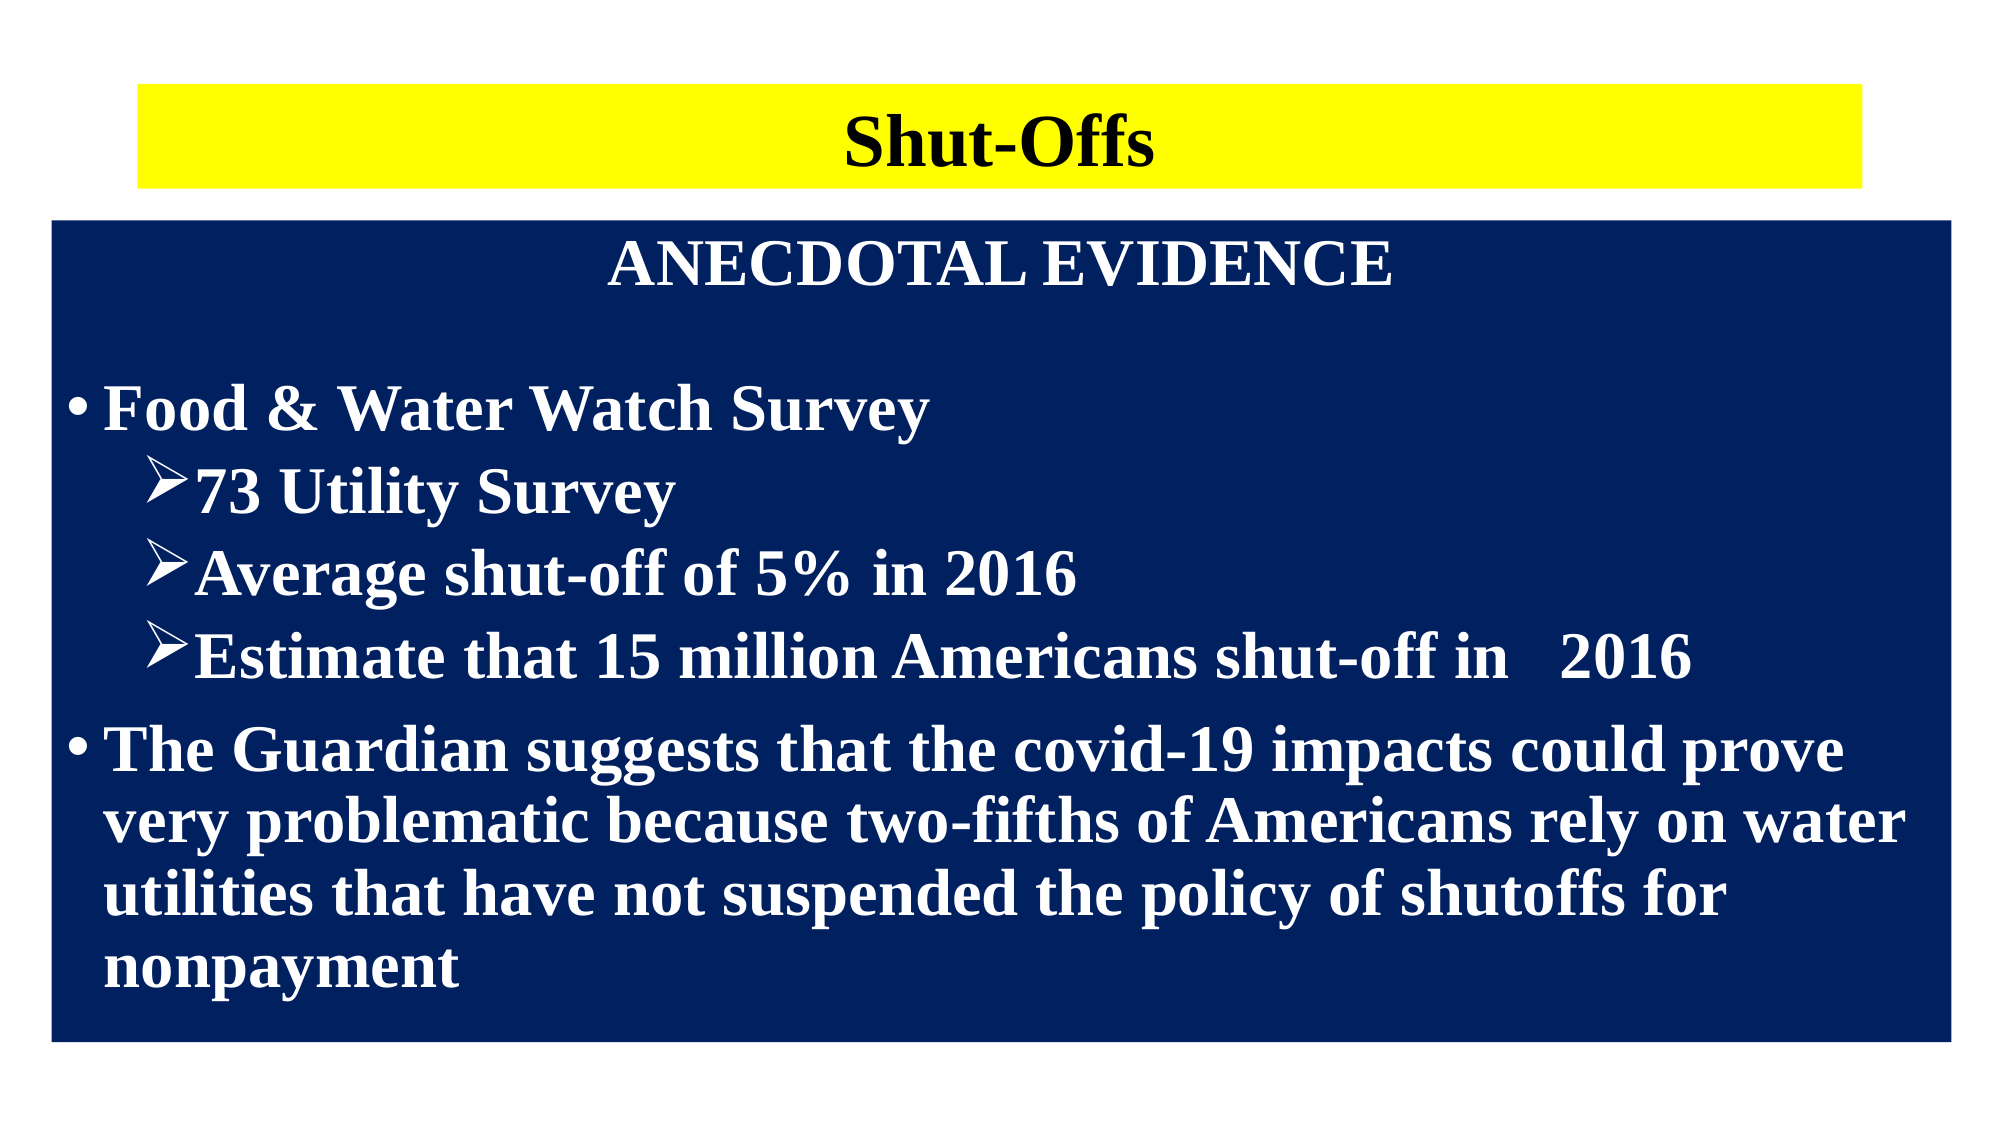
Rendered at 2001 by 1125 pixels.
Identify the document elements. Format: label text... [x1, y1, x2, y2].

text_box Shut-Offs [137, 83, 1863, 189]
list ANECDOTAL EVIDENCE Food & Water Watch Survey 73 Utility Survey Average shut-off of 5% in 2016 Estimate that 15 million Americans shut-off in 2016 The Guardian suggests that the covid-19 impacts could prove very problematic because two-fifths of Americans rely on water utilities that have not suspended the policy of shutoffs for nonpayment [51, 220, 1952, 1043]
